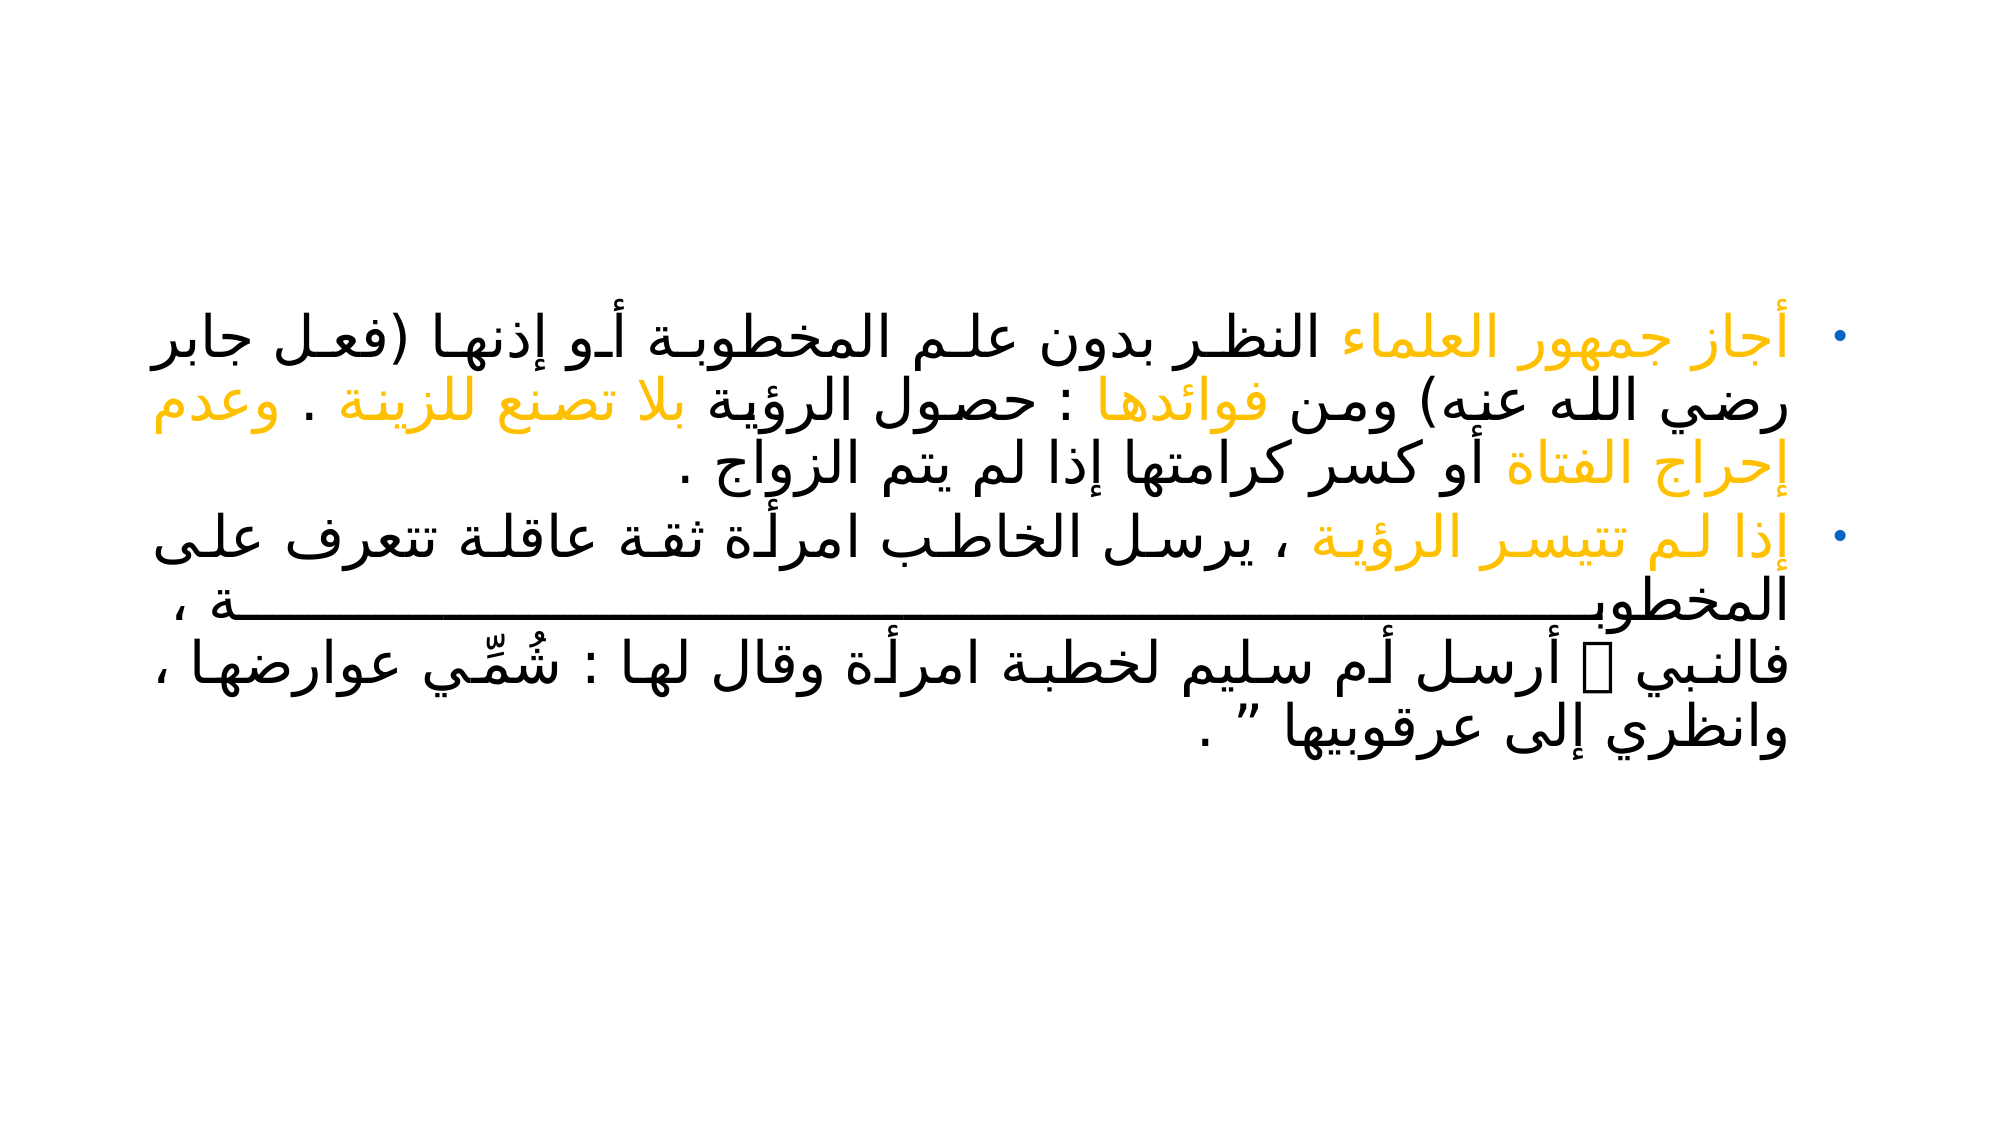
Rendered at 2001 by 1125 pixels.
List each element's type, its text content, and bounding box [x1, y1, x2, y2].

list أجاز جمهور العلماء النظر بدون علم المخطوبة أو إذنها (فعل جابر رضي الله عنه) ومن فوائدها : حصول الرؤية بلا تصنع للزينة . وعدم إحراج الفتاة أو كسر كرامتها إذا لم يتم الزواج . إذا لم تتيسر الرؤية ، يرسل الخاطب امرأة ثقة عاقلة تتعرف على المخطوبة ، فالنبي  أرسل أم سليم لخطبة امرأة وقال لها : شُمِّي عوارضها ، وانظري إلى عرقوبيها ” . [137, 299, 1863, 1014]
